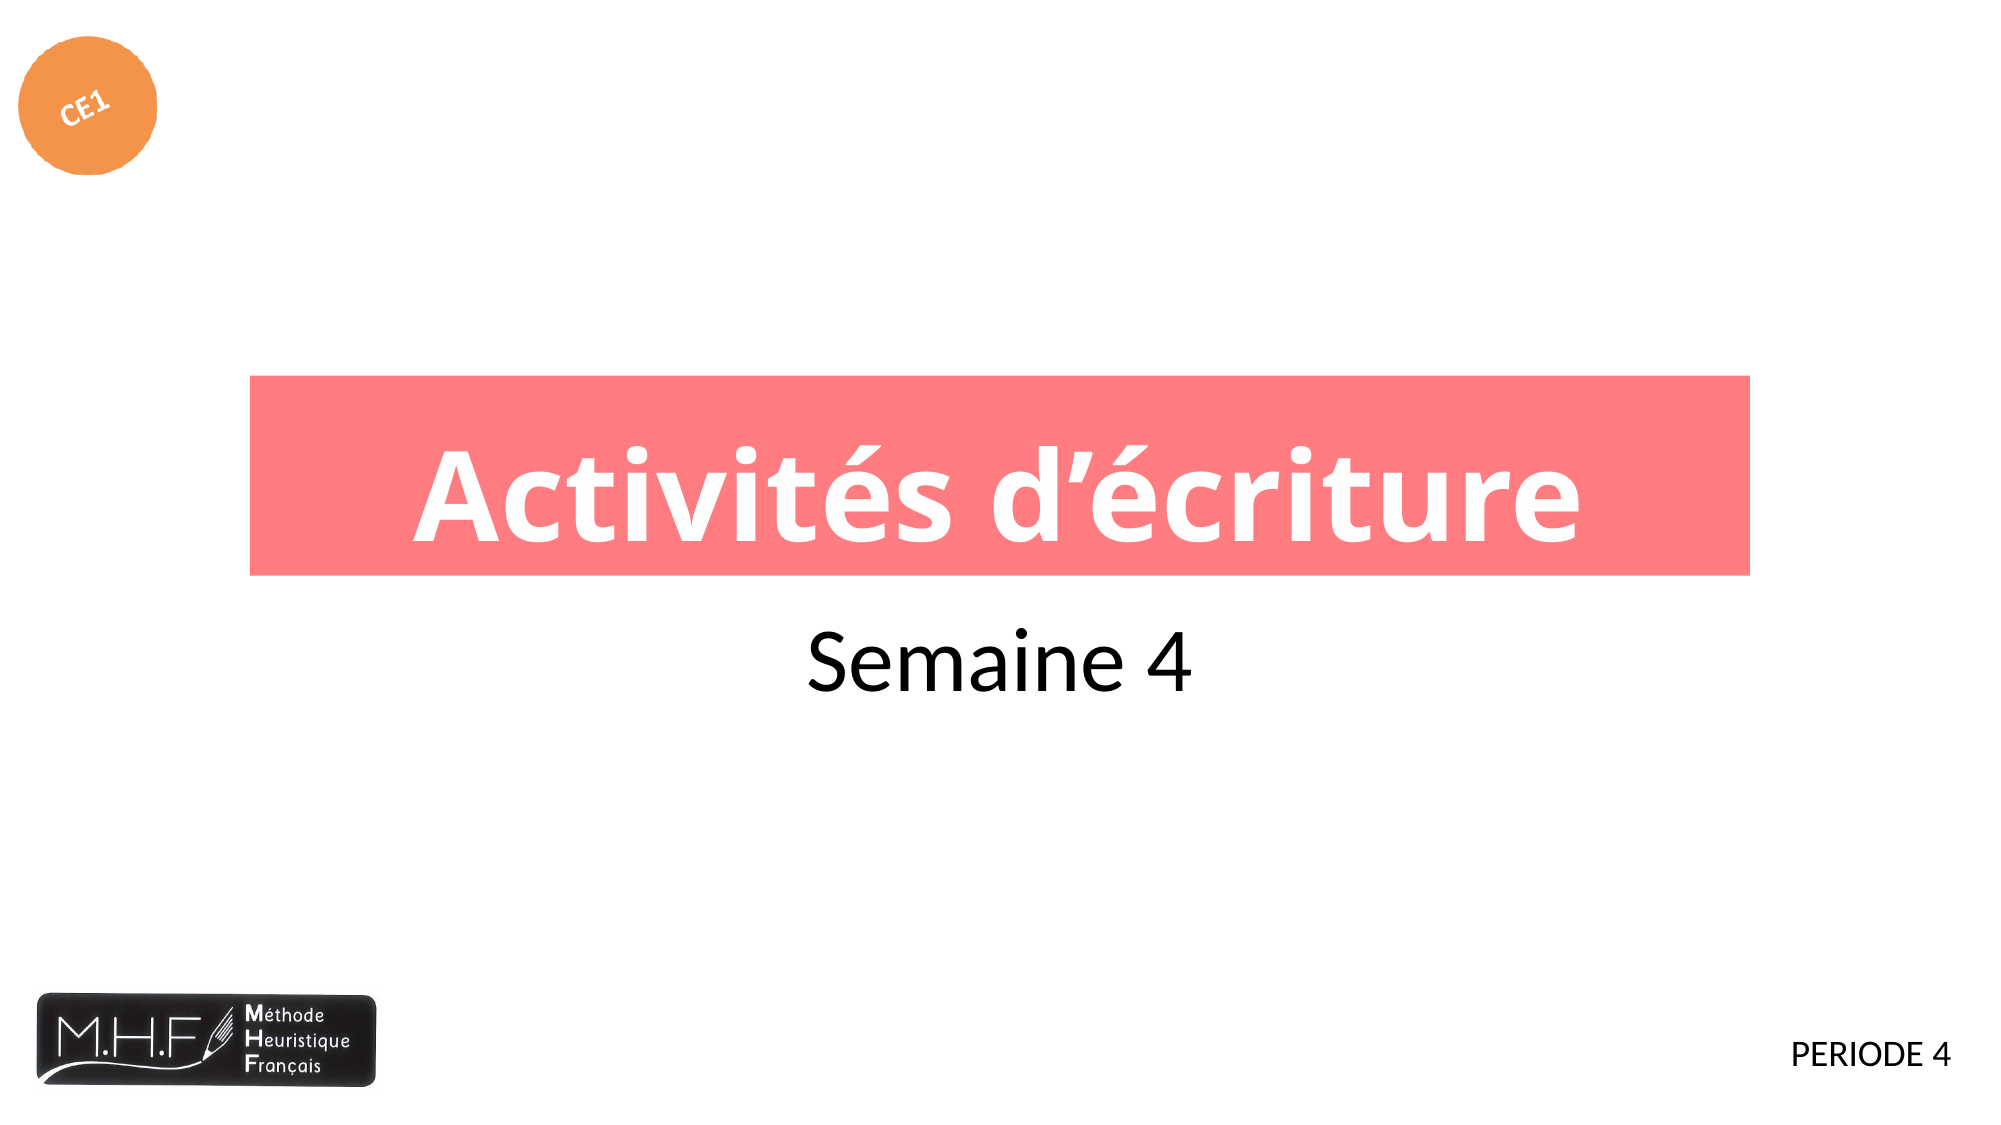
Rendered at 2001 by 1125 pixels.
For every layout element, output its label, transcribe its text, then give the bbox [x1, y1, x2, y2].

picture [18, 36, 157, 175]
picture [33, 990, 379, 1089]
text_box PERIODE 4 [1362, 1021, 1967, 1082]
subtitle Semaine 4 [249, 604, 1750, 877]
title Activités d’écriture [249, 375, 1750, 576]
